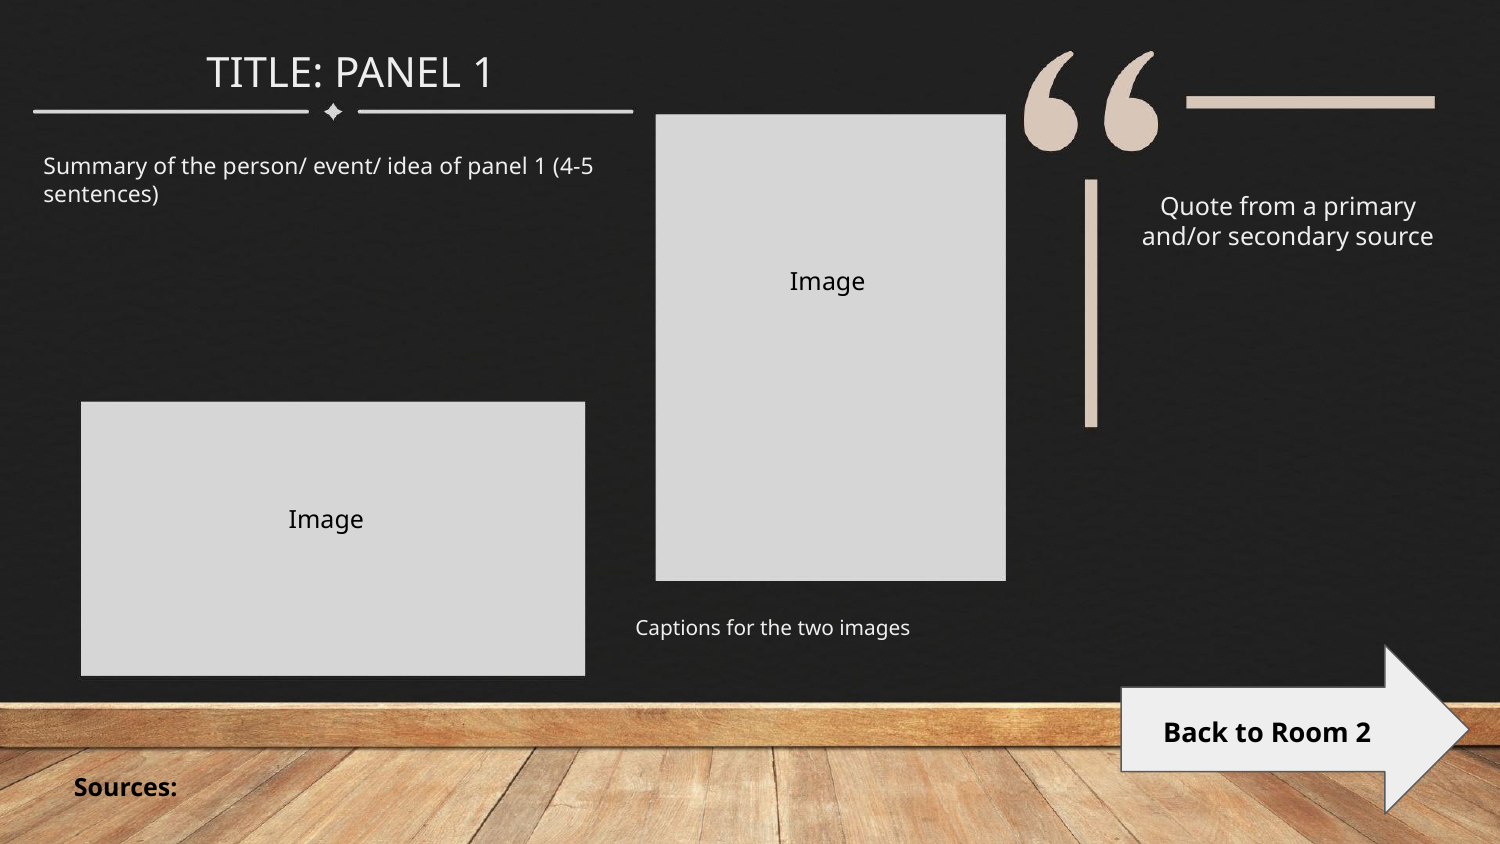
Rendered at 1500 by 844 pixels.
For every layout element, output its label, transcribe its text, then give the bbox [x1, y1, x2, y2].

picture [0, 0, 1500, 844]
text_box Captions for the two images [620, 599, 1060, 680]
text_box TITLE: PANEL 1 [19, 30, 683, 95]
text_box Back to Room 2 [1148, 700, 1411, 764]
text_box Summary of the person/ event/ idea of panel 1 (4-5 sentences) [28, 136, 625, 376]
text_box [1121, 645, 1470, 815]
text_box Quote from a primary and/or secondary source [1121, 175, 1456, 256]
text_box Sources: [58, 756, 689, 822]
text_box Image [151, 488, 502, 568]
text_box Image [652, 250, 1003, 331]
